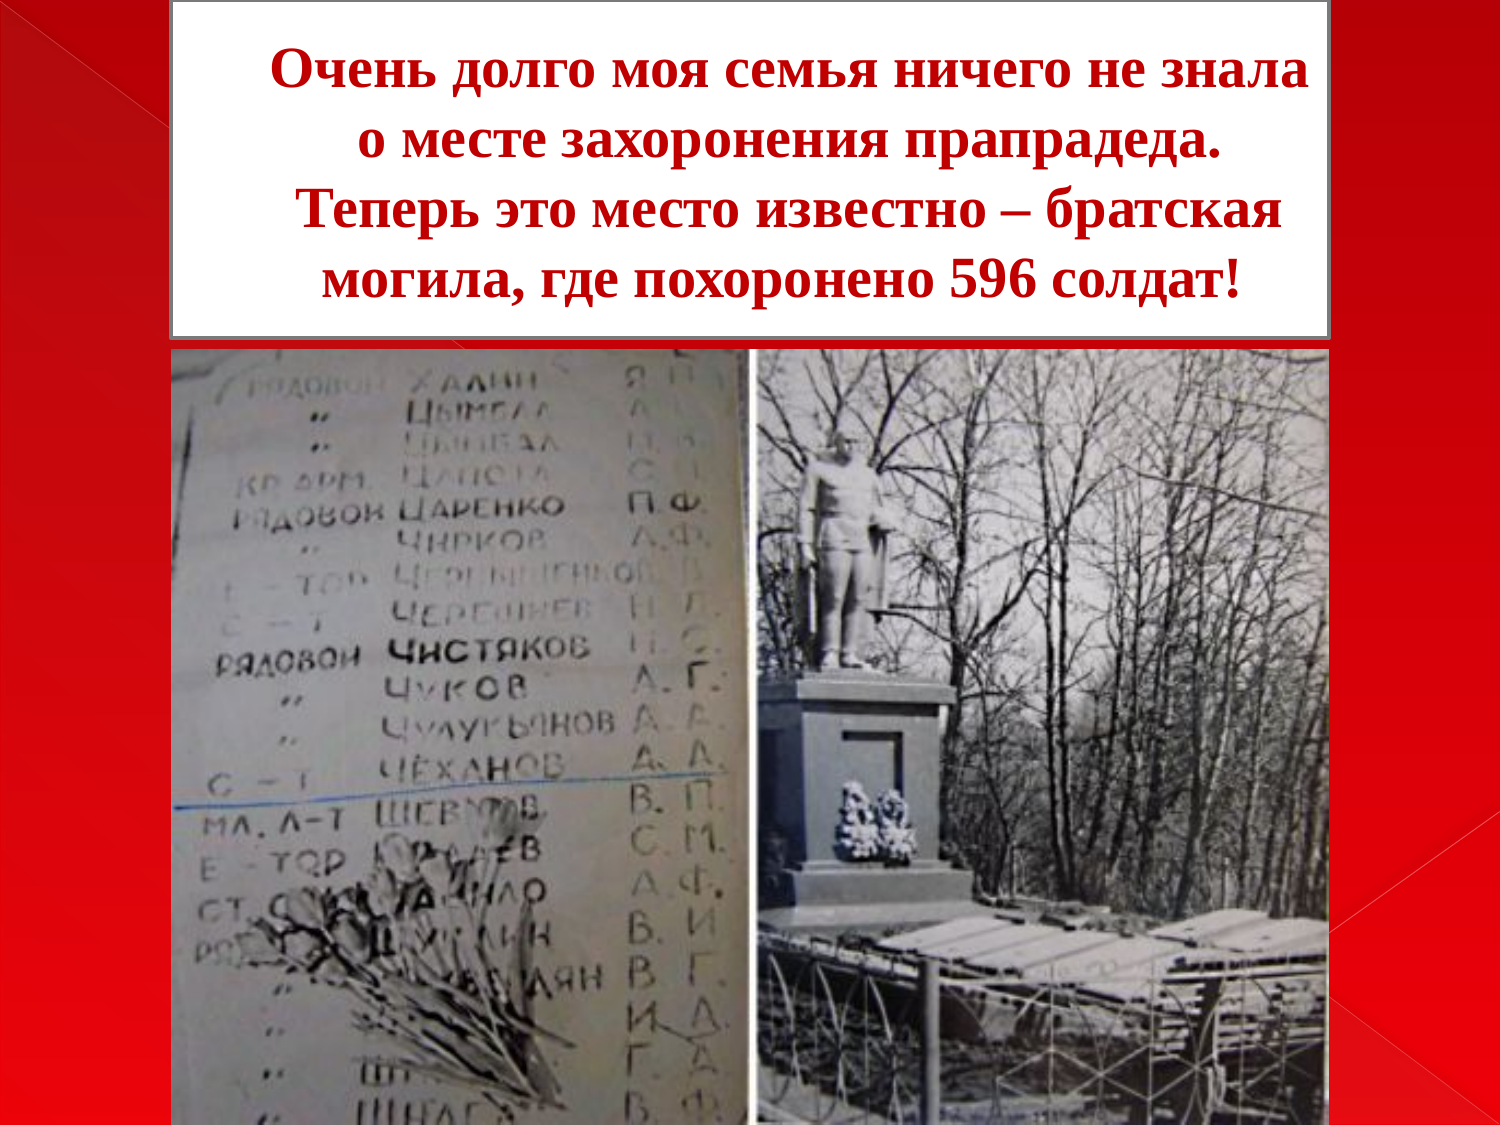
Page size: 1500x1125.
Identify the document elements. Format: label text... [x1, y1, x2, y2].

title Очень долго моя семья ничего не знала о месте захоронения прапрадеда. Теперь это место известно – братская могила, где похоронено 596 солдат! [169, 0, 1331, 340]
picture [170, 349, 1329, 1125]
